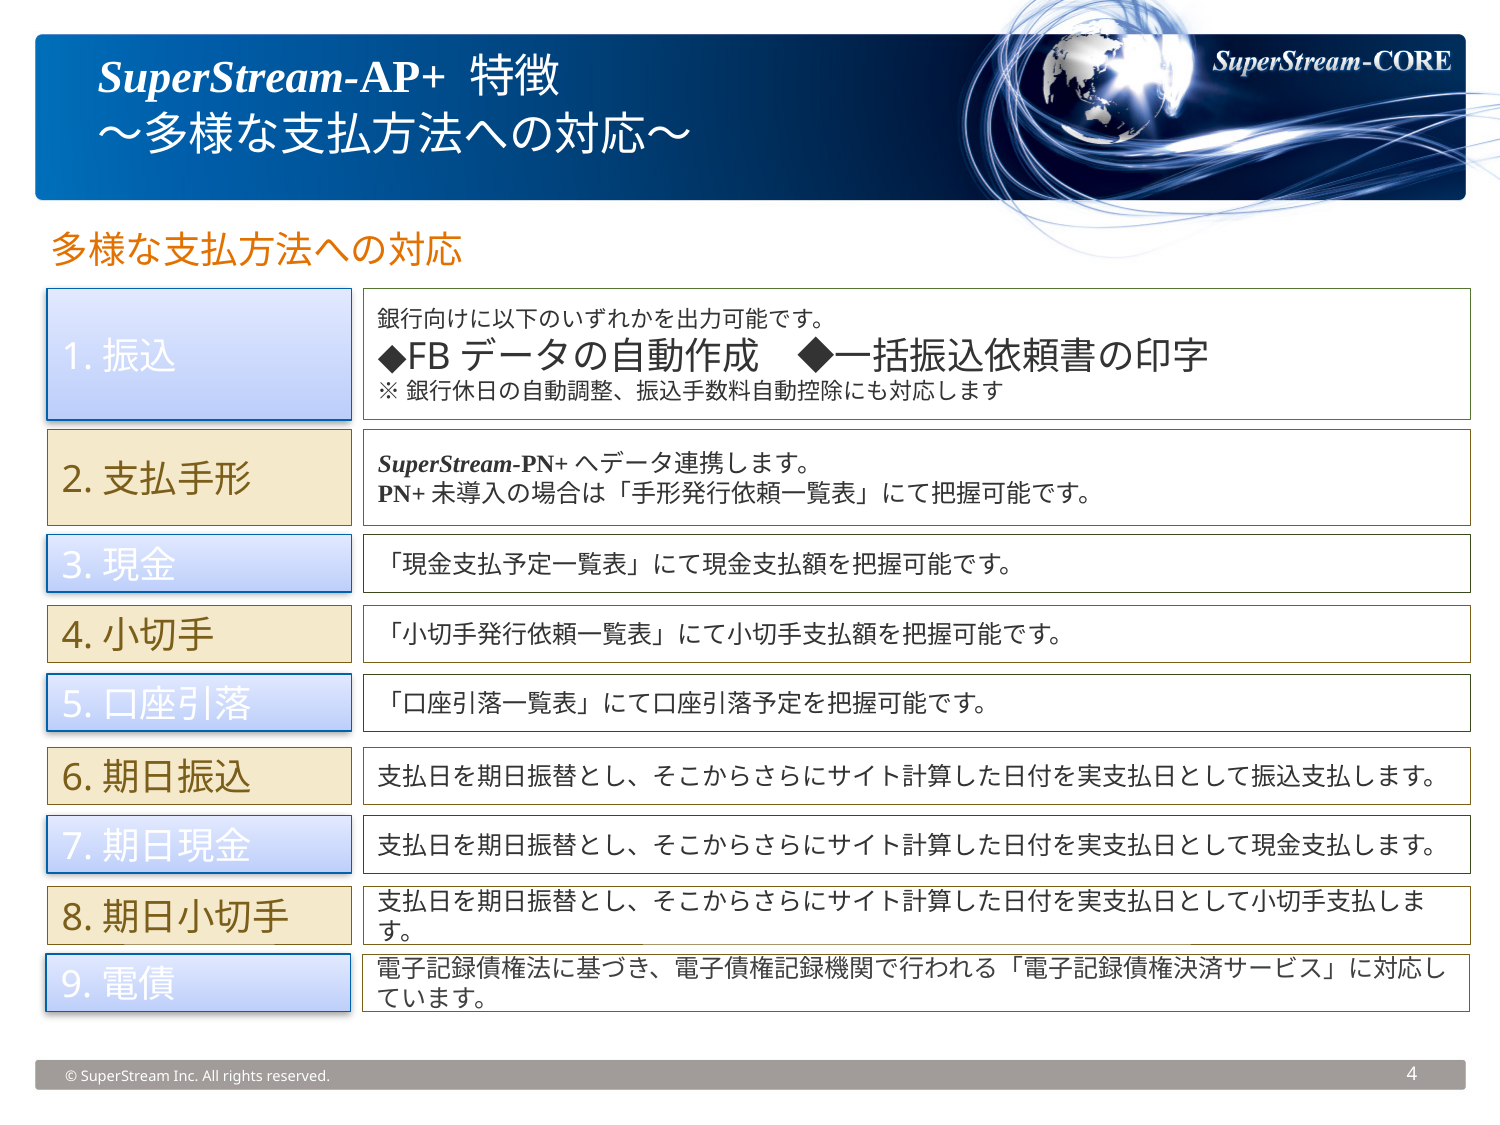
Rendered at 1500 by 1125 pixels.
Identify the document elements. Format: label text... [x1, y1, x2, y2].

text_box 2.支払手形 [45, 427, 354, 527]
slide_number 4 [1299, 1060, 1418, 1090]
text_box 4.小切手 [45, 603, 354, 665]
text_box 6.期日振込 [45, 745, 354, 806]
text_box © SuperStream Inc. All rights reserved. [50, 1059, 423, 1094]
text_box SuperStream-PN+へデータ連携します。 PN+未導入の場合は「手形発行依頼一覧表」にて把握可能です。 [361, 427, 1473, 527]
text_box 支払日を期日振替とし、そこからさらにサイト計算した日付を実支払日として小切手支払します。 [361, 884, 1473, 946]
text_box 1.振込 [46, 288, 352, 421]
text_box 多様な支払方法への対応 [35, 218, 1472, 279]
text_box 5.口座引落 [46, 673, 352, 732]
text_box 「現金支払予定一覧表」にて現金支払額を把握可能です。 [361, 532, 1473, 594]
text_box 「小切手発行依頼一覧表」にて小切手支払額を把握可能です。 [361, 603, 1473, 665]
title SuperStream-AP+ 特徴 ～多様な支払方法への対応～ [82, 35, 1418, 201]
text_box 3.現金 [46, 534, 352, 593]
text_box 8.期日小切手 [45, 884, 354, 946]
picture [0, 0, 1500, 1125]
text_box 電子記録債権法に基づき、電子債権記録機関で行われる「電子記録債権決済サービス」に対応しています。 [360, 952, 1472, 1014]
text_box 銀行向けに以下のいずれかを出力可能です。 ◆FBデータの自動作成 ◆一括振込依頼書の印字 ※銀行休日の自動調整、振込手数料自動控除にも対応します [361, 286, 1473, 422]
text_box 7.期日現金 [46, 815, 352, 874]
text_box 支払日を期日振替とし、そこからさらにサイト計算した日付を実支払日として現金支払します。 [361, 814, 1473, 875]
text_box 「口座引落一覧表」にて口座引落予定を把握可能です。 [361, 672, 1473, 733]
text_box 支払日を期日振替とし、そこからさらにサイト計算した日付を実支払日として振込支払します。 [361, 745, 1473, 806]
text_box 9.電債 [45, 953, 351, 1012]
